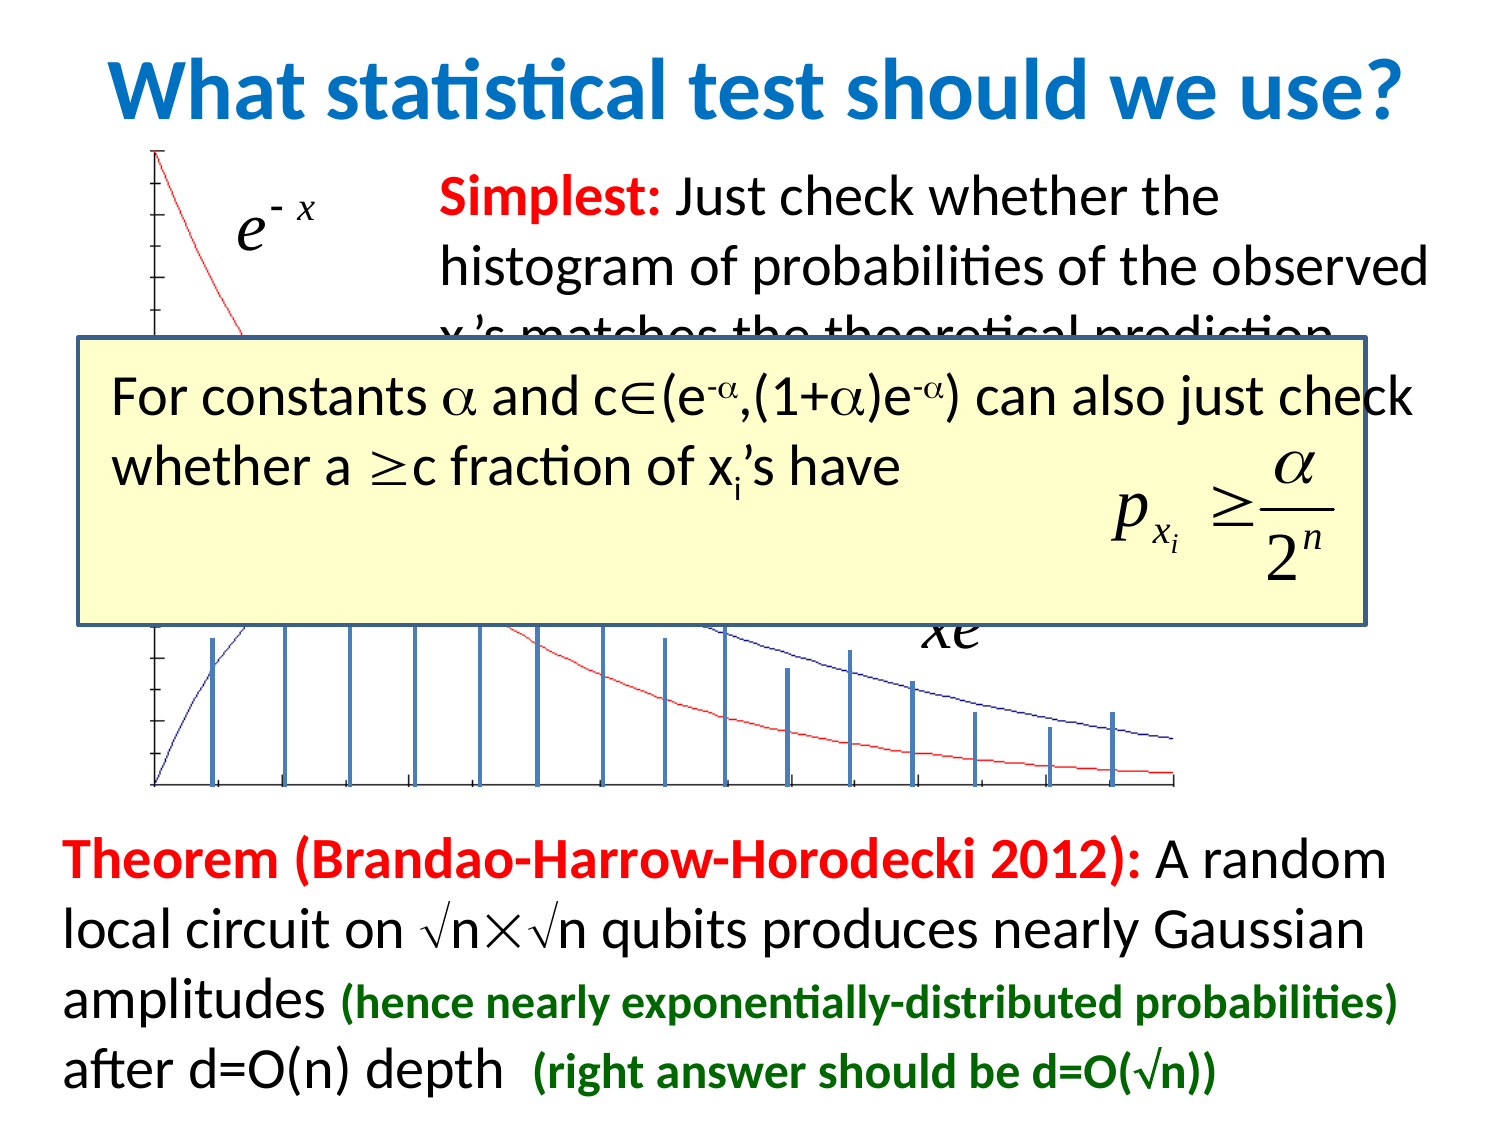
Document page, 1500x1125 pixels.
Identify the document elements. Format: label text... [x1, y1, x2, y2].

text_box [149, 149, 1180, 335]
text_box What statistical test should we use? [49, 24, 1463, 145]
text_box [149, 633, 1180, 787]
text_box Simplest: Just check whether the histogram of probabilities of the observed xi’s matches the theoretical prediction (assuming probabilities are exponentially distributed, as with a Haar-random state) [1180, 149, 1450, 504]
text_box Theorem (Brandao-Harrow-Horodecki 2012): A random local circuit on nn qubits produces nearly Gaussian amplitudes (hence nearly exponentially-distributed probabilities) after d=O(n) depth (right answer should be d=O(n)) [48, 812, 1474, 1108]
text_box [77, 337, 1435, 626]
